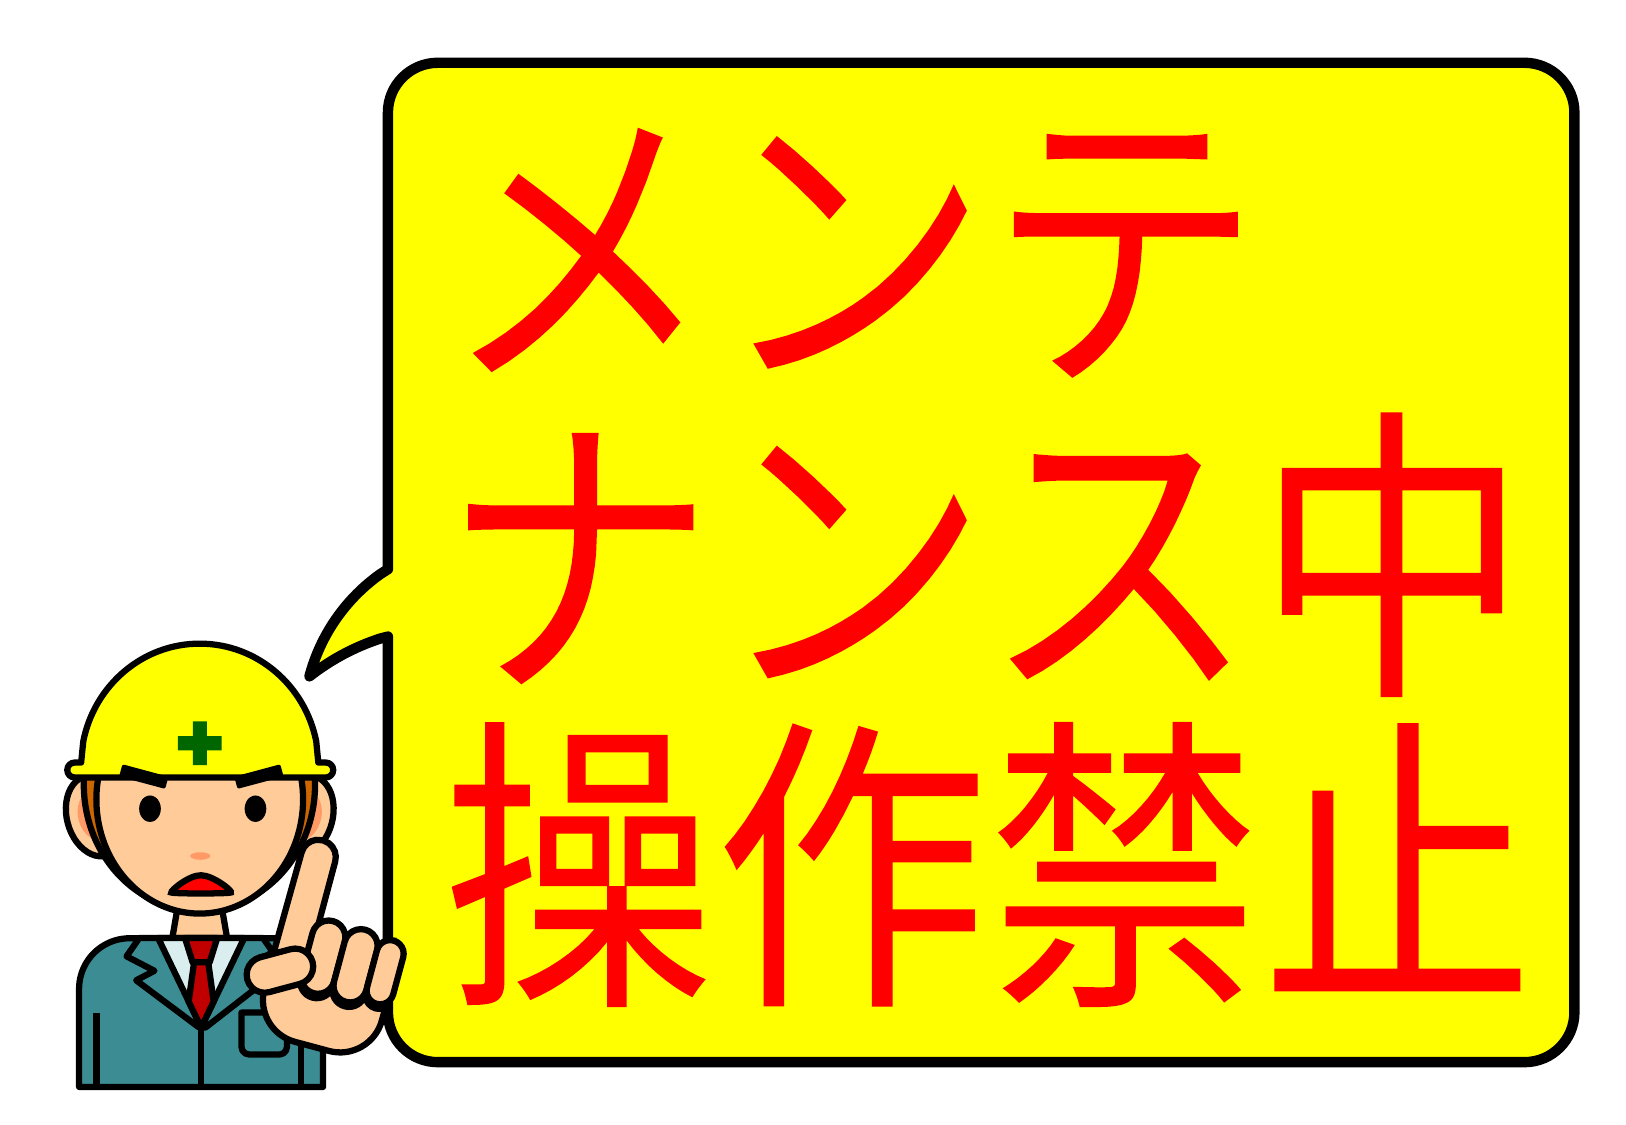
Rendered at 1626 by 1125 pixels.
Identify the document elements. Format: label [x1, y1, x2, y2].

text_box [320, 60, 1577, 1065]
text_box [66, 643, 404, 1088]
